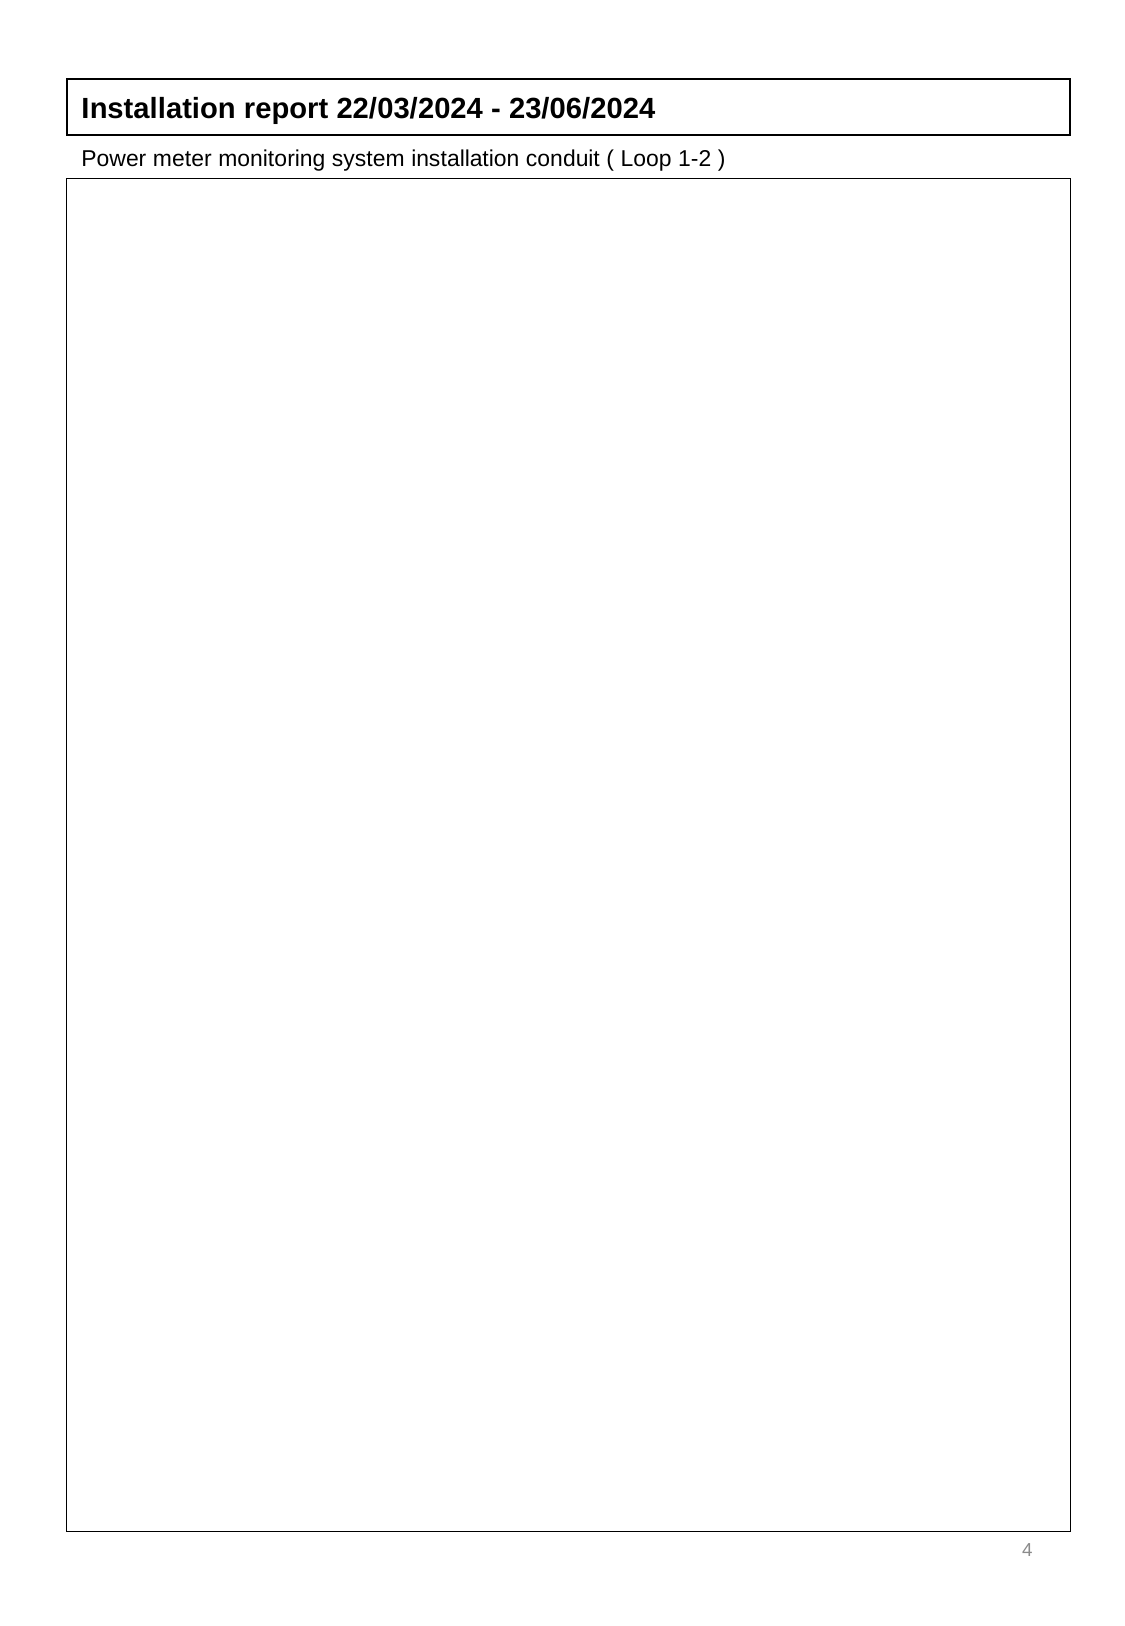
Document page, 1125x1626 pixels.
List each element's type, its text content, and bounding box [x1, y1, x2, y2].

text_box Installation report 22/03/2024 - 23/06/2024 [66, 78, 1071, 136]
text_box Power meter monitoring system installation conduit ( Loop 1-2 ) [66, 136, 1071, 179]
slide_number 4 [794, 1532, 1048, 1593]
text_box [66, 179, 1071, 1532]
